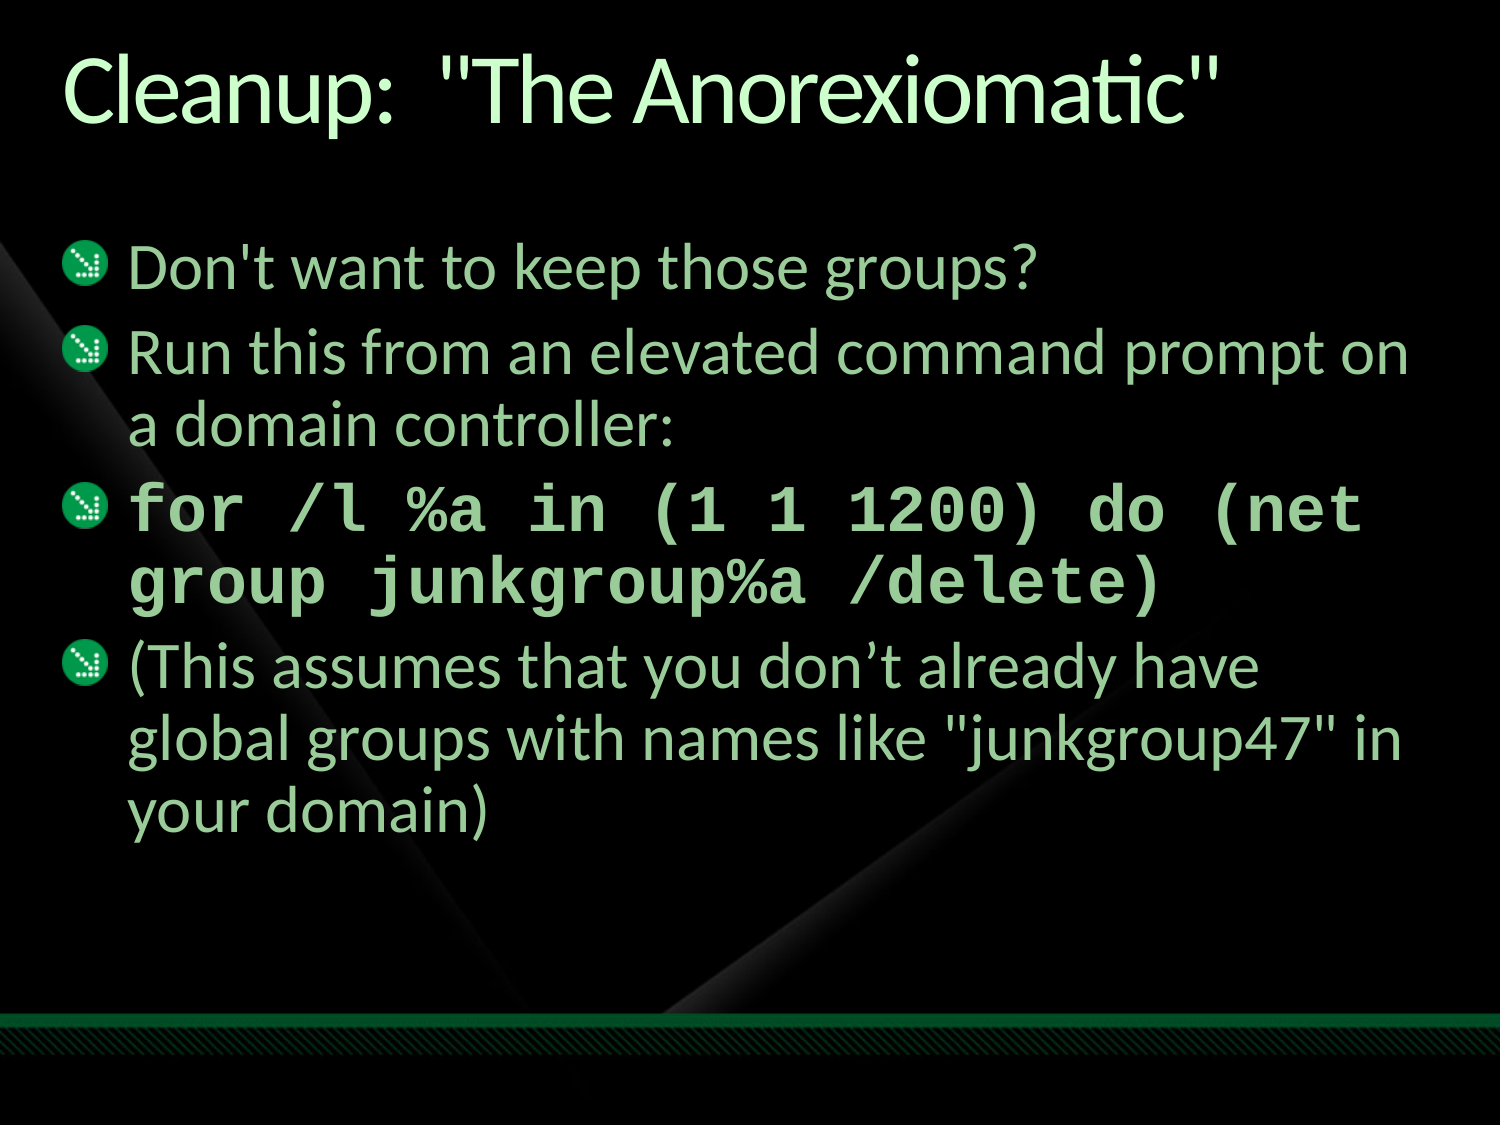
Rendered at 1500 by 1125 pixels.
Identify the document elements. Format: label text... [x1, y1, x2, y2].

list Don't want to keep those groups? Run this from an elevated command prompt on a domain controller: for /l %a in (1 1 1200) do (net group junkgroup%a /delete) (This assumes that you don’t already have global groups with names like "junkgroup47" in your domain) [62, 231, 1438, 595]
picture [0, 0, 1500, 1125]
title Cleanup: "The Anorexiomatic" [62, 37, 1438, 147]
